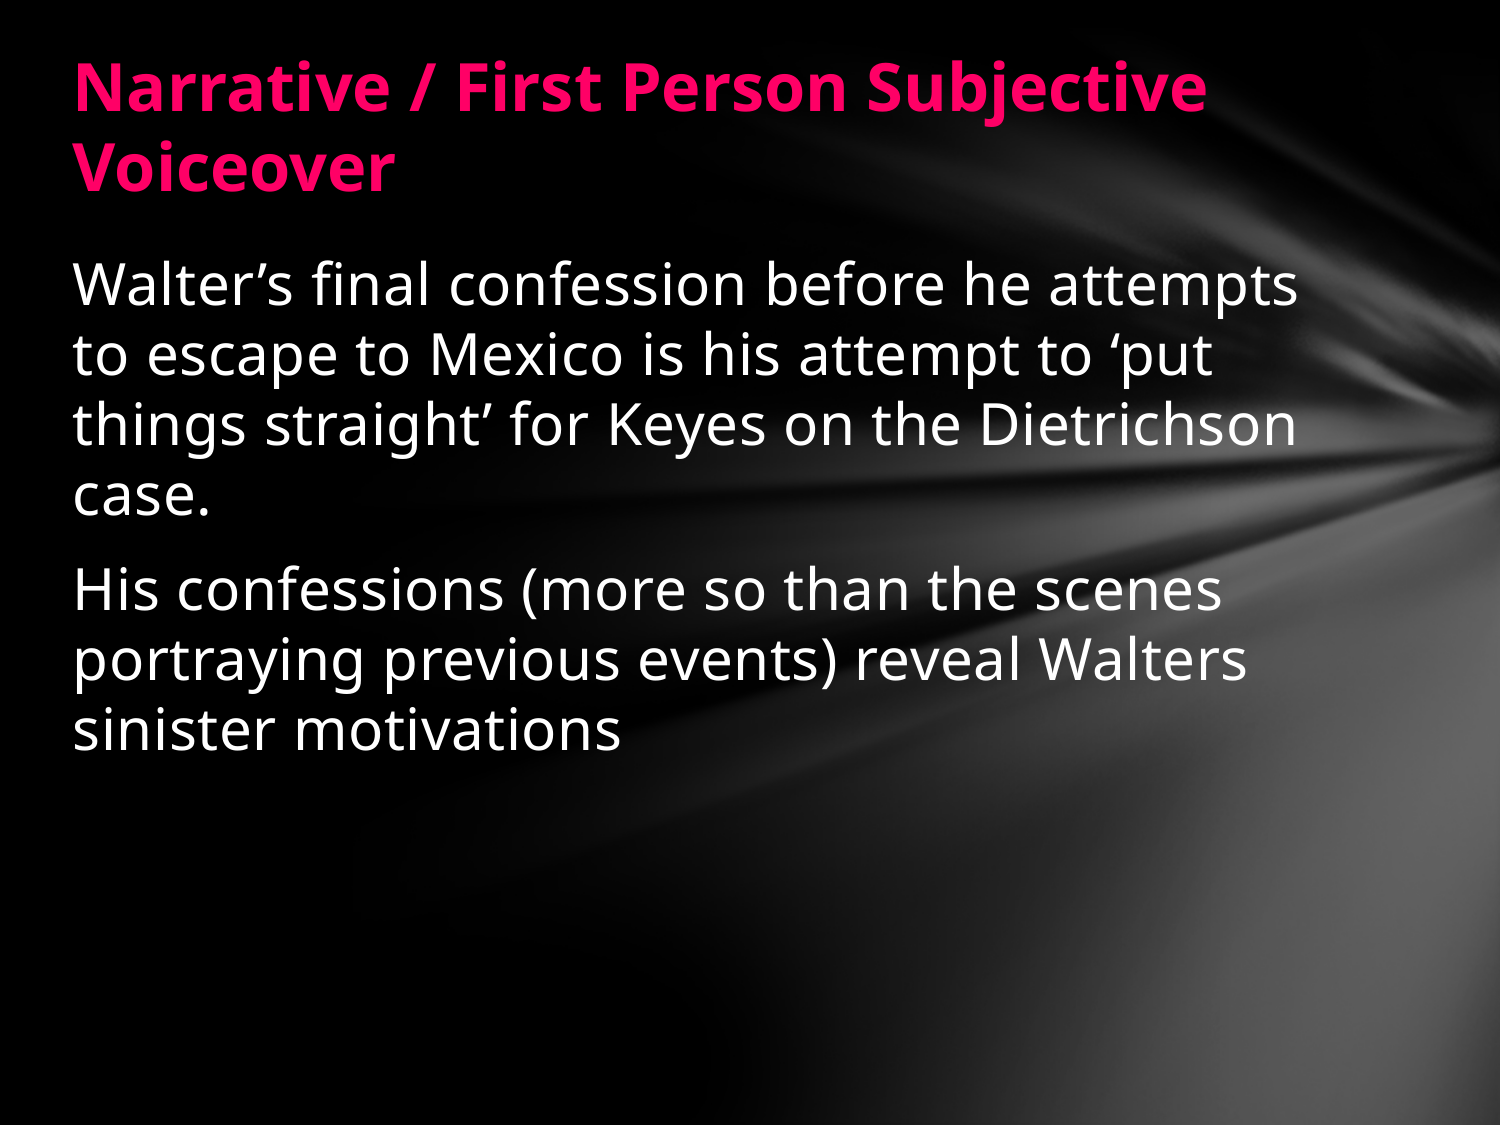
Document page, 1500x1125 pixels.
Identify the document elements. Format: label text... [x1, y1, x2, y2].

list Walter’s final confession before he attempts to escape to Mexico is his attempt to ‘put things straight’ for Keyes on the Dietrichson case. His confessions (more so than the scenes portraying previous events) reveal Walters sinister motivations [57, 239, 1318, 1015]
title Narrative / First Person Subjective Voiceover [57, 37, 1318, 213]
